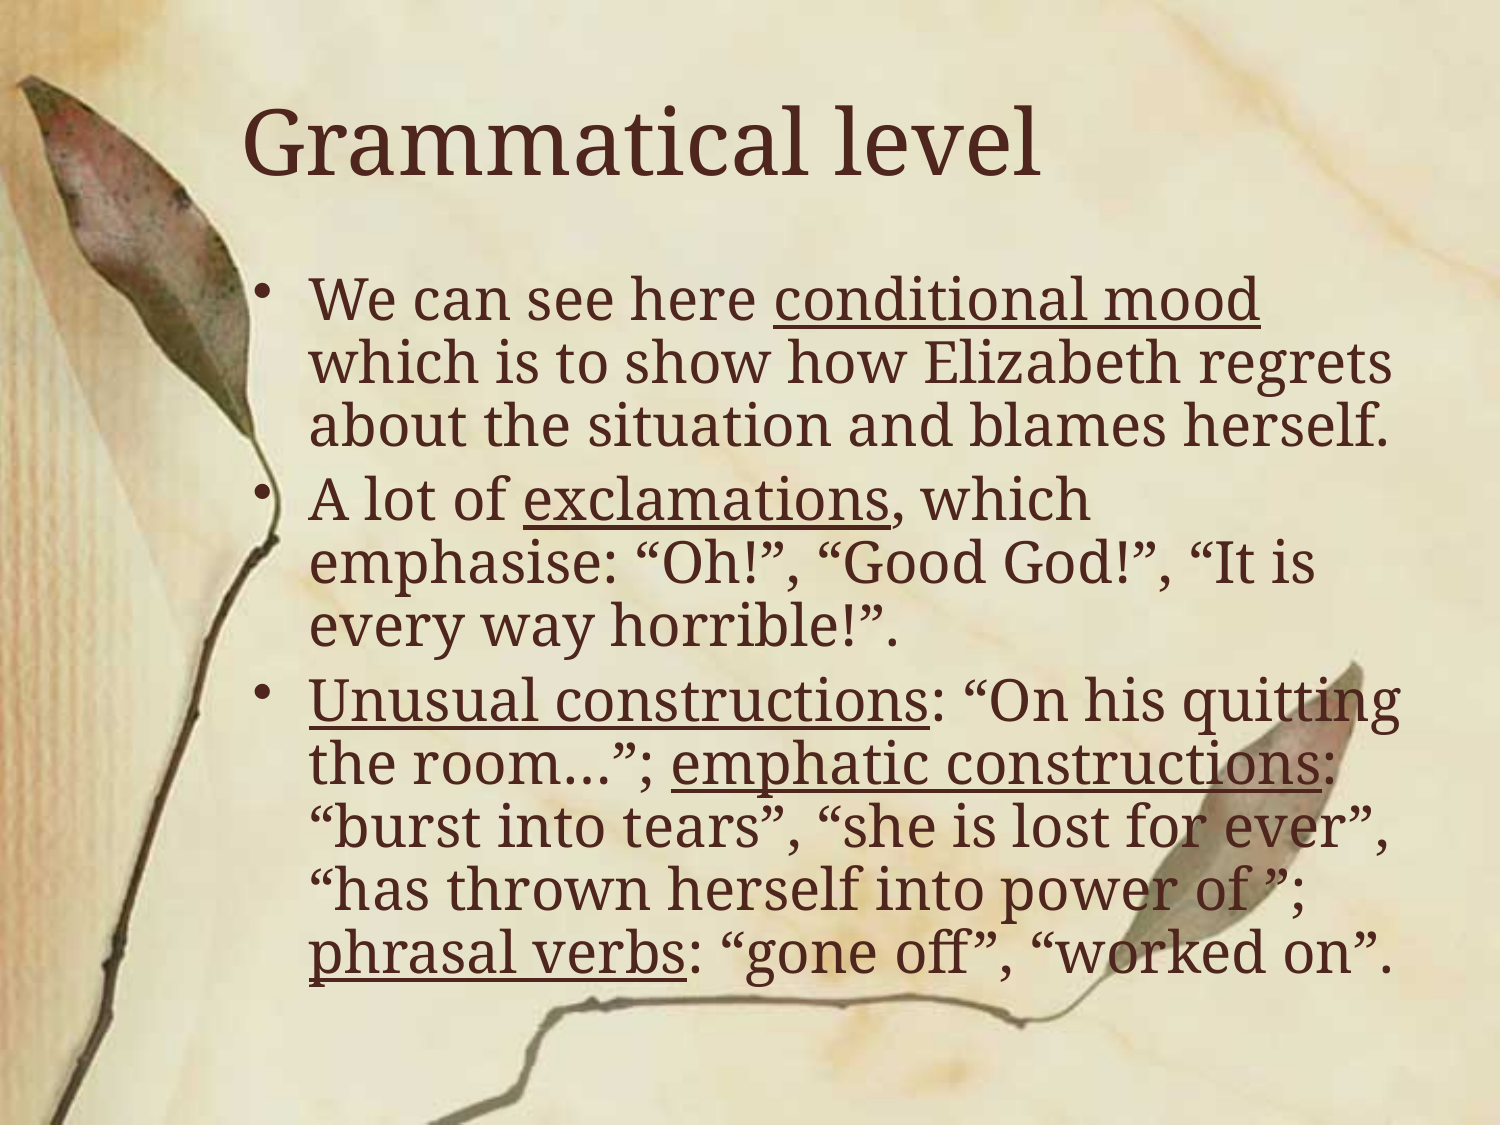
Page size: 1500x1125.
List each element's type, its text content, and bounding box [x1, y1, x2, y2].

title Grammatical level [224, 44, 1426, 233]
picture [0, 0, 1500, 1125]
list We can see here conditional mood which is to show how Elizabeth regrets about the situation and blames herself. A lot of exclamations, which emphasise: “Oh!”, “Good God!”, “It is every way horrible!”. Unusual constructions: “On his quitting the room…”; emphatic constructions: “burst into tears”, “she is lost for ever”, “has thrown herself into power of ”; phrasal verbs: “gone off”, “worked on”. [237, 262, 1426, 1006]
